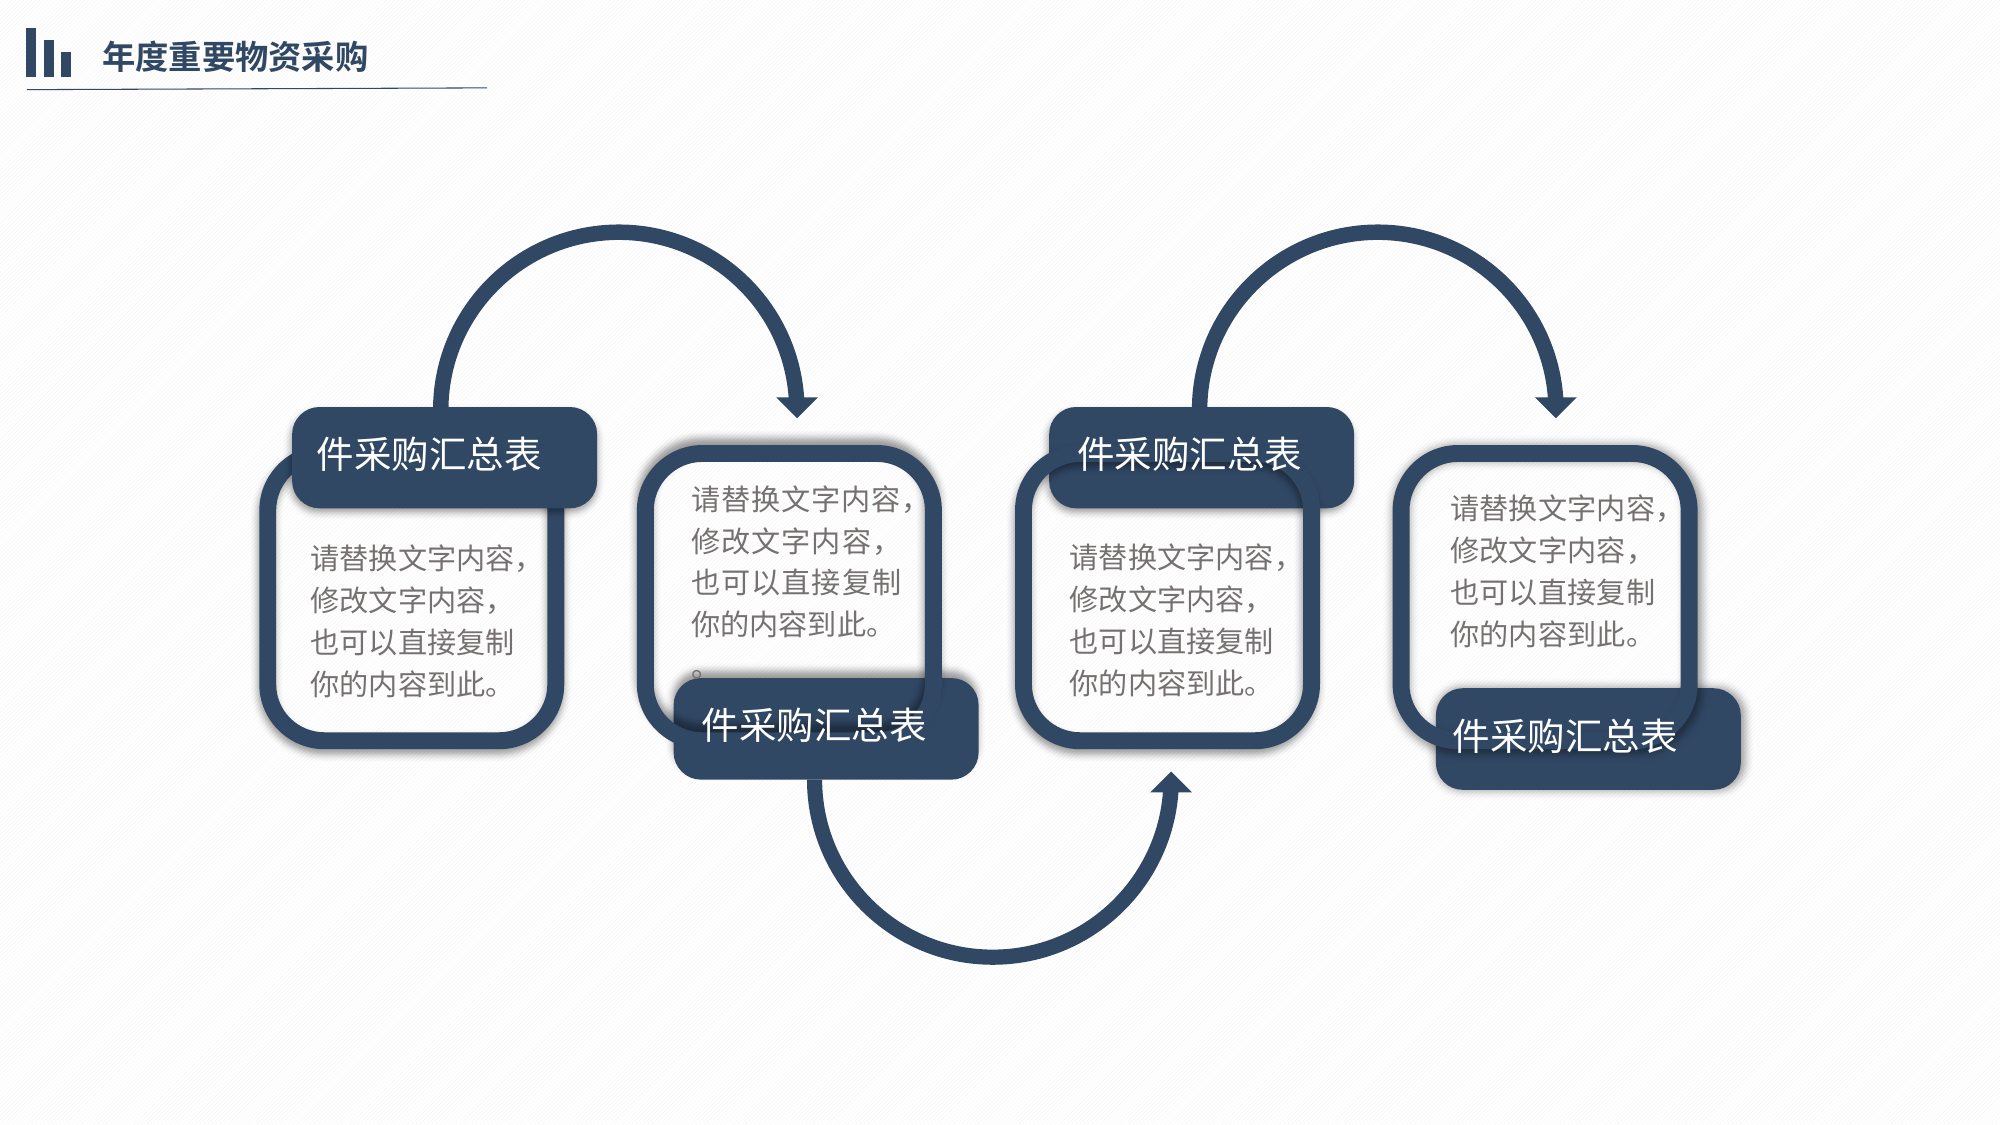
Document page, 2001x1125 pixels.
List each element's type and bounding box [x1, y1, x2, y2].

text_box [26, 29, 488, 90]
text_box [433, 224, 818, 419]
text_box [1015, 406, 1355, 750]
text_box [636, 444, 979, 780]
text_box [806, 771, 1192, 965]
text_box [1392, 444, 1741, 790]
text_box [1191, 224, 1577, 419]
text_box [259, 406, 598, 750]
